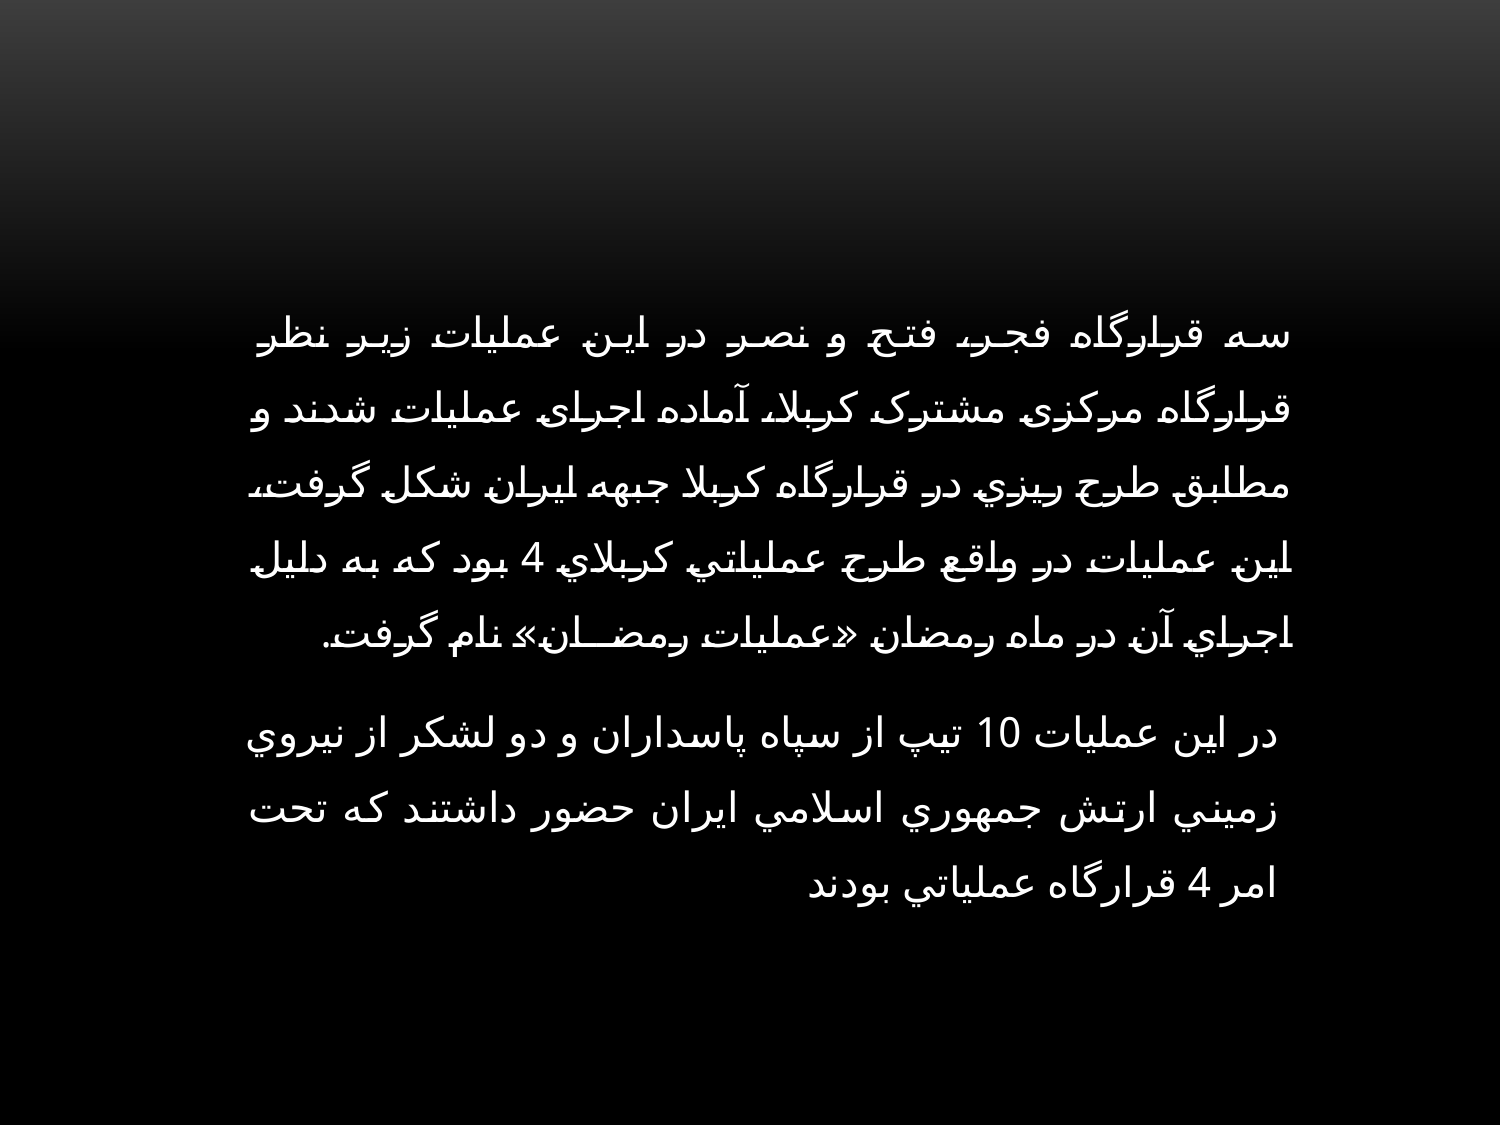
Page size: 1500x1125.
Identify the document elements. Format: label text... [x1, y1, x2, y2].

text_box در اين عمليات 10 تيپ از سپاه پاسداران و دو لشكر از نيروي زميني ارتش جمهوري اسلامي ايران حضور داشتند كه تحت امر 4 قرارگاه عملياتي بودند [230, 673, 1294, 914]
list سه قرارگاه فجر، فتح و نصر در این عملیات زیر نظر قرارگاه مرکزی مشترک کربلا، آماده اجرای عملیات شدند و مطابق طرح ريزي در قرارگاه كربلا جبهه ايران شكل گرفت، این عملیات در واقع طرح عملياتي كربلاي 4 بود كه به دليل اجراي آن در ماه رمضان «عمليات رمضــان» نام گرفت. [234, 166, 1308, 663]
